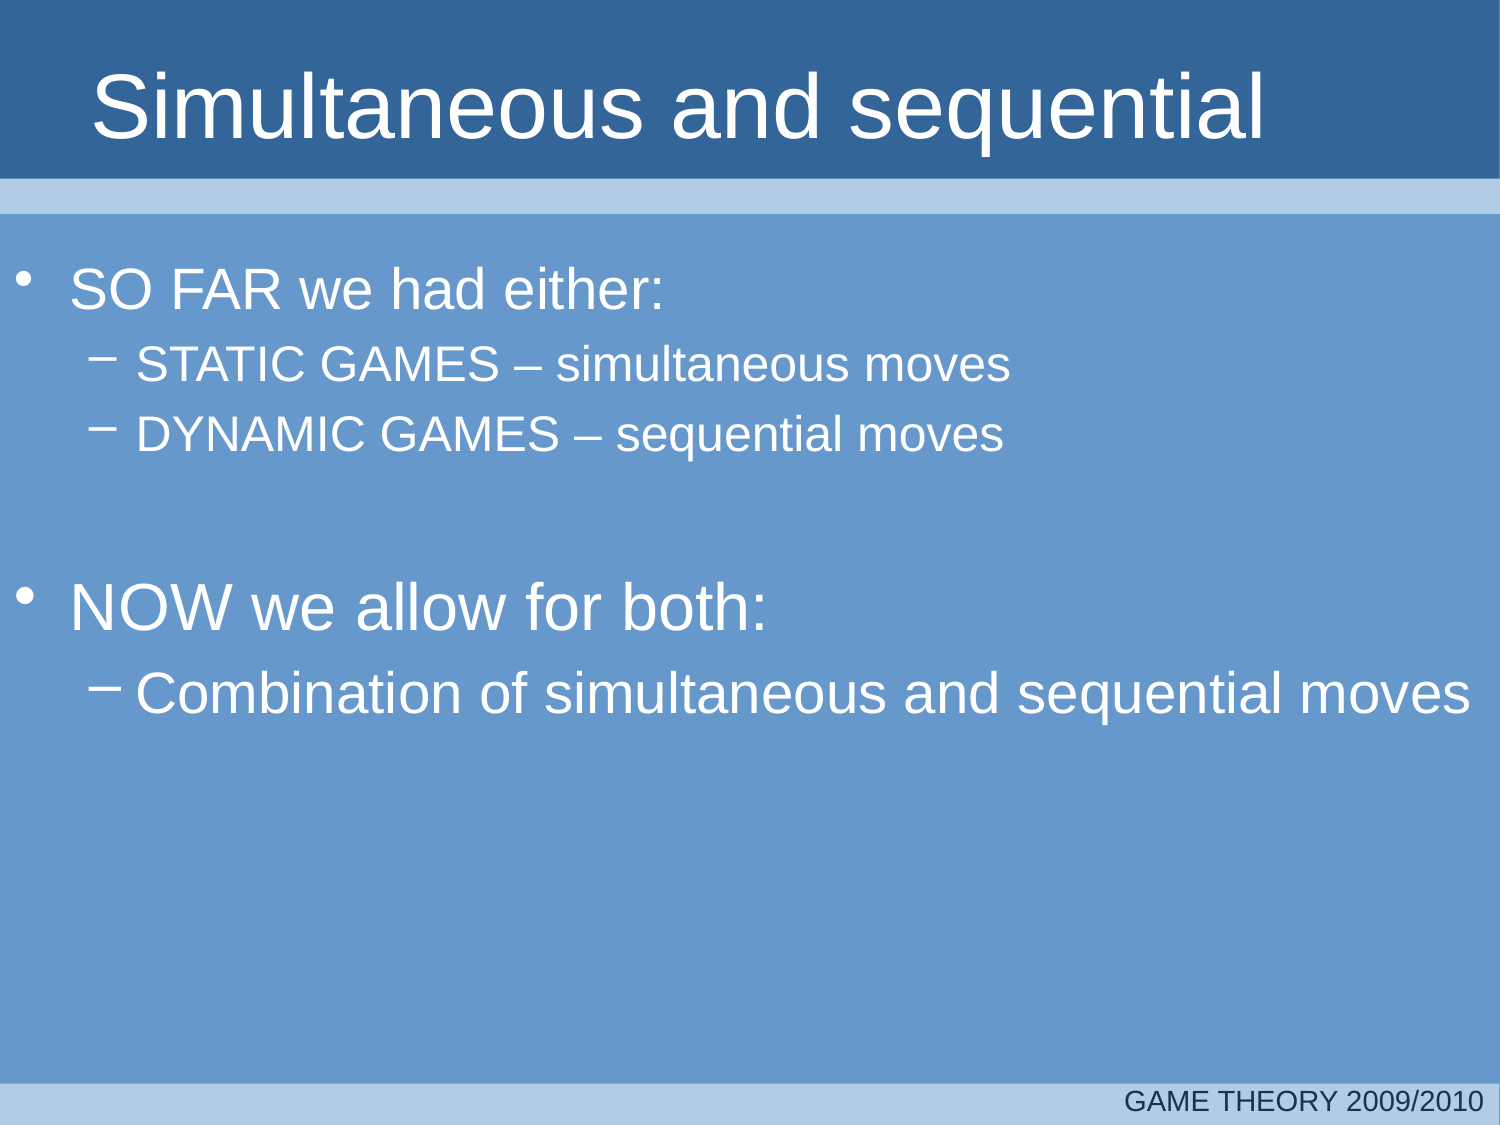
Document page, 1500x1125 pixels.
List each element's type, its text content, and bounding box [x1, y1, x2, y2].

title Simultaneous and sequential [74, 42, 1436, 162]
list SO FAR we had either: STATIC GAMES – simultaneous moves DYNAMIC GAMES – sequential moves NOW we allow for both: Combination of simultaneous and sequential moves [0, 243, 1499, 1000]
text_box GAME THEORY 2009/2010 [1109, 1075, 1500, 1125]
